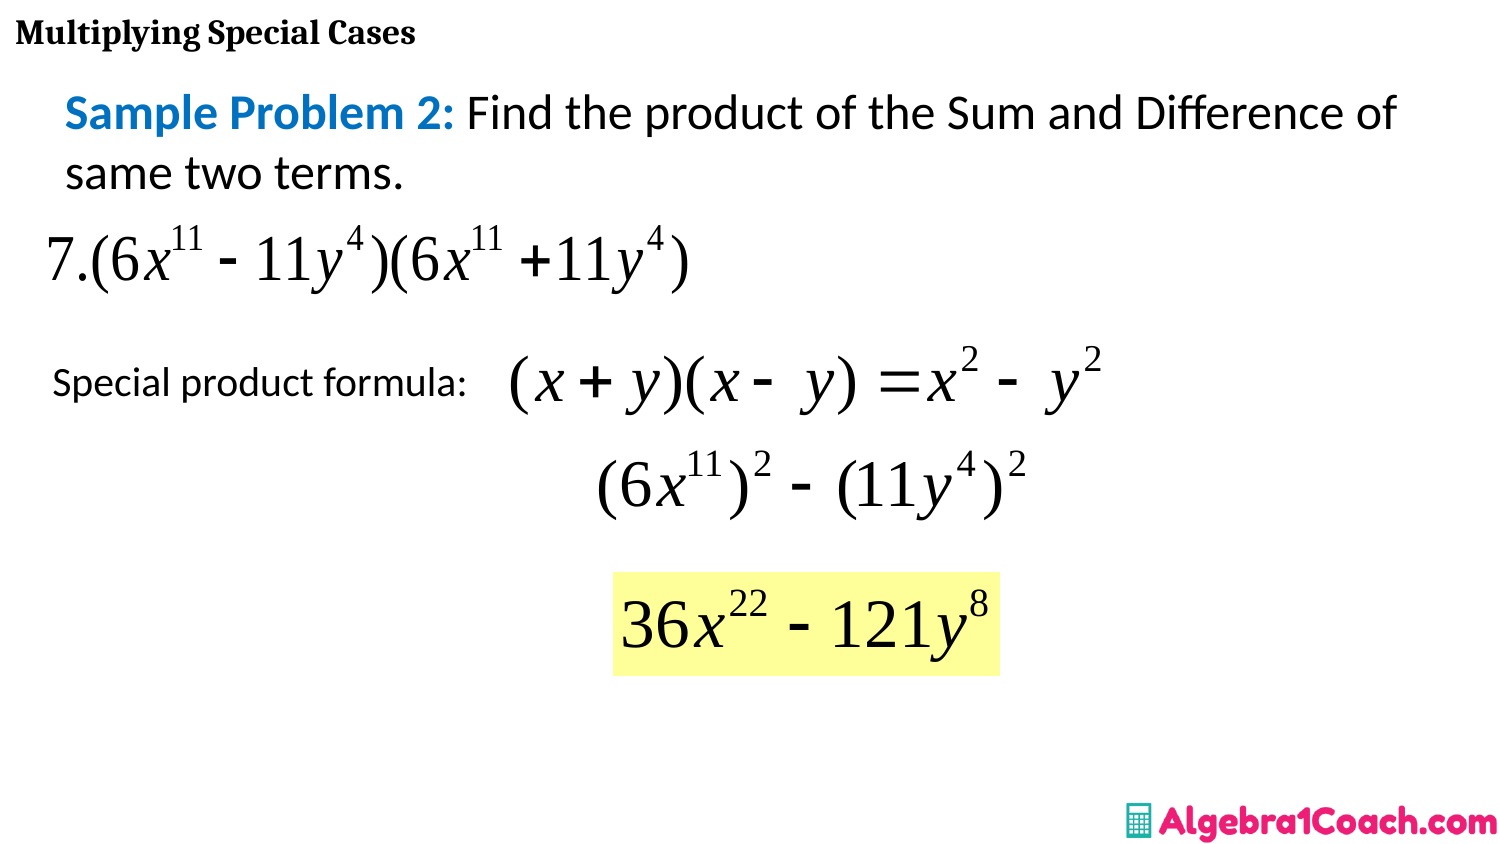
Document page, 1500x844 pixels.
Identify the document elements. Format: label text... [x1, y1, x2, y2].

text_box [37, 209, 701, 308]
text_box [612, 571, 1001, 677]
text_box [499, 329, 1113, 429]
picture [1109, 798, 1500, 844]
text_box Special product formula: [37, 346, 488, 412]
text_box Multiplying Special Cases [0, 0, 1350, 60]
text_box Sample Problem 2: Find the product of the Sum and Difference of same two terms. [49, 71, 1413, 207]
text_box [587, 434, 1038, 535]
